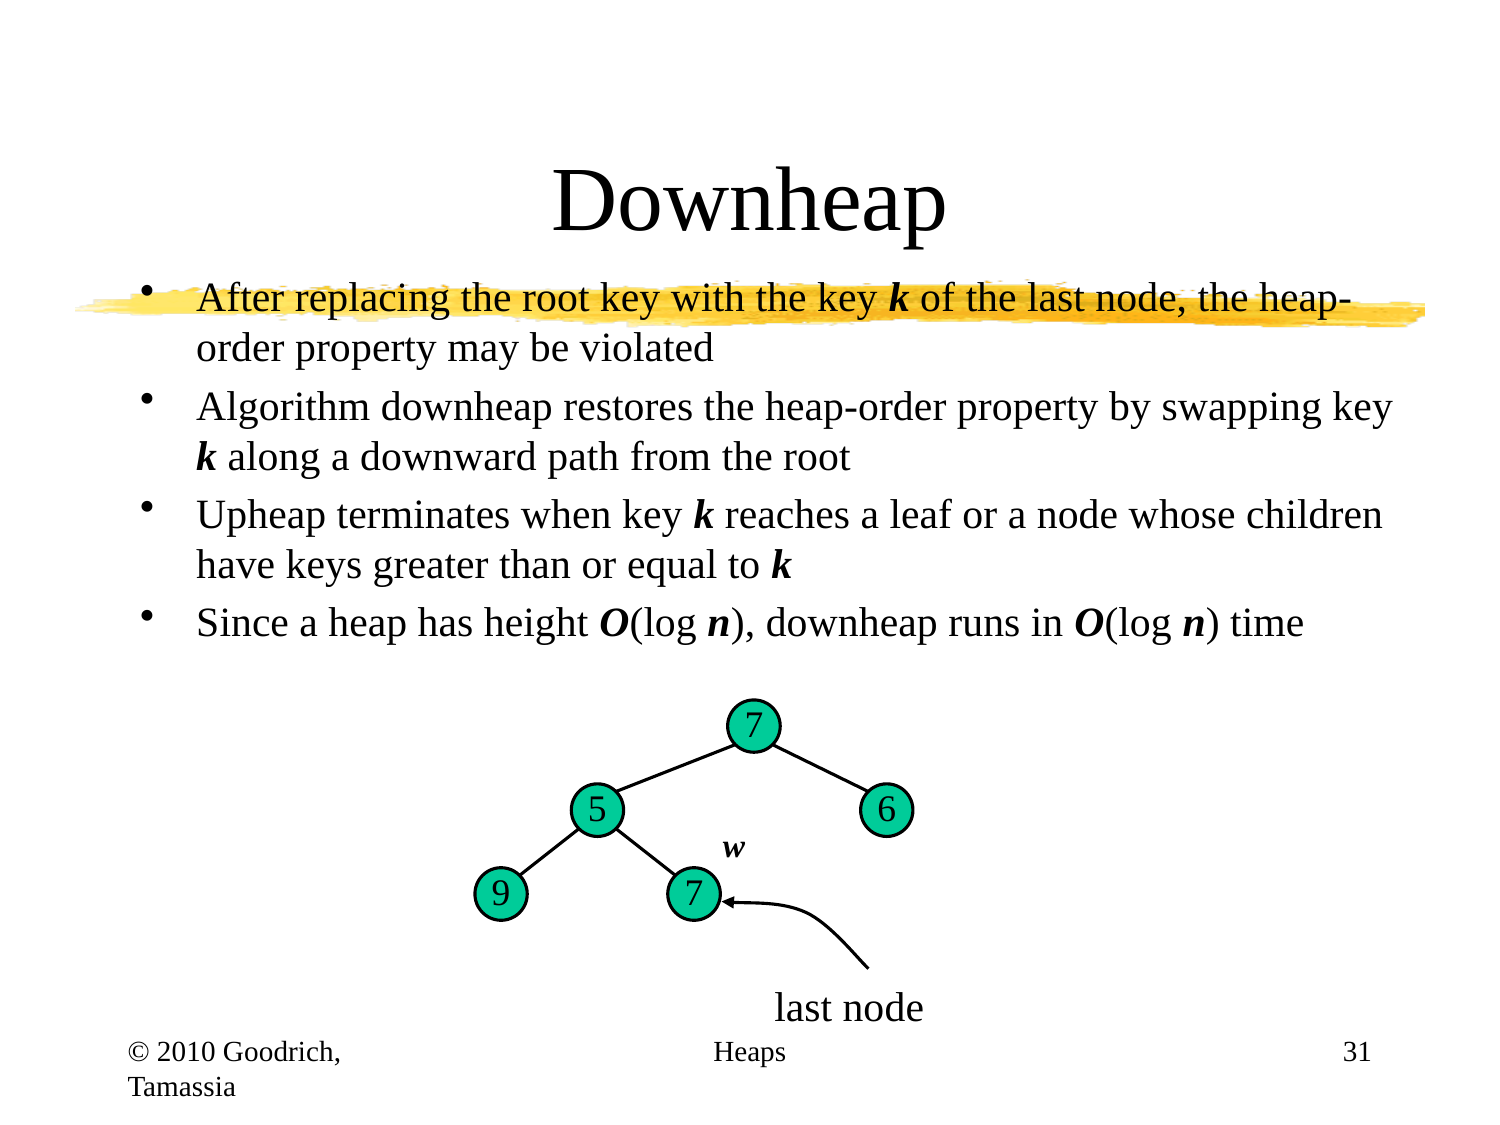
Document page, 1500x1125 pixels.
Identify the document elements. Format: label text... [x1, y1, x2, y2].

footer Heaps [512, 1024, 988, 1101]
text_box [615, 829, 676, 875]
text_box w [708, 817, 761, 872]
slide_number © 2010 Goodrich, Tamassia [112, 1024, 426, 1101]
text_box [519, 829, 580, 875]
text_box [772, 745, 869, 791]
text_box [721, 896, 869, 969]
slide_number 31 [1074, 1024, 1388, 1101]
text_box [615, 745, 736, 791]
text_box 9 [474, 867, 528, 921]
text_box 6 [860, 783, 913, 837]
list After replacing the root key with the key k of the last node, the heap-order property may be violated Algorithm downheap restores the heap-order property by swapping key k along a downward path from the root Upheap terminates when key k reaches a leaf or a node whose children have keys greater than or equal to k Since a heap has height O(log n), downheap runs in O(log n) time [124, 262, 1438, 663]
picture [75, 274, 124, 338]
text_box 7 [667, 867, 721, 921]
text_box 5 [571, 783, 624, 837]
text_box last node [759, 972, 940, 1038]
title Downheap [112, 99, 1388, 288]
text_box 7 [727, 699, 781, 753]
